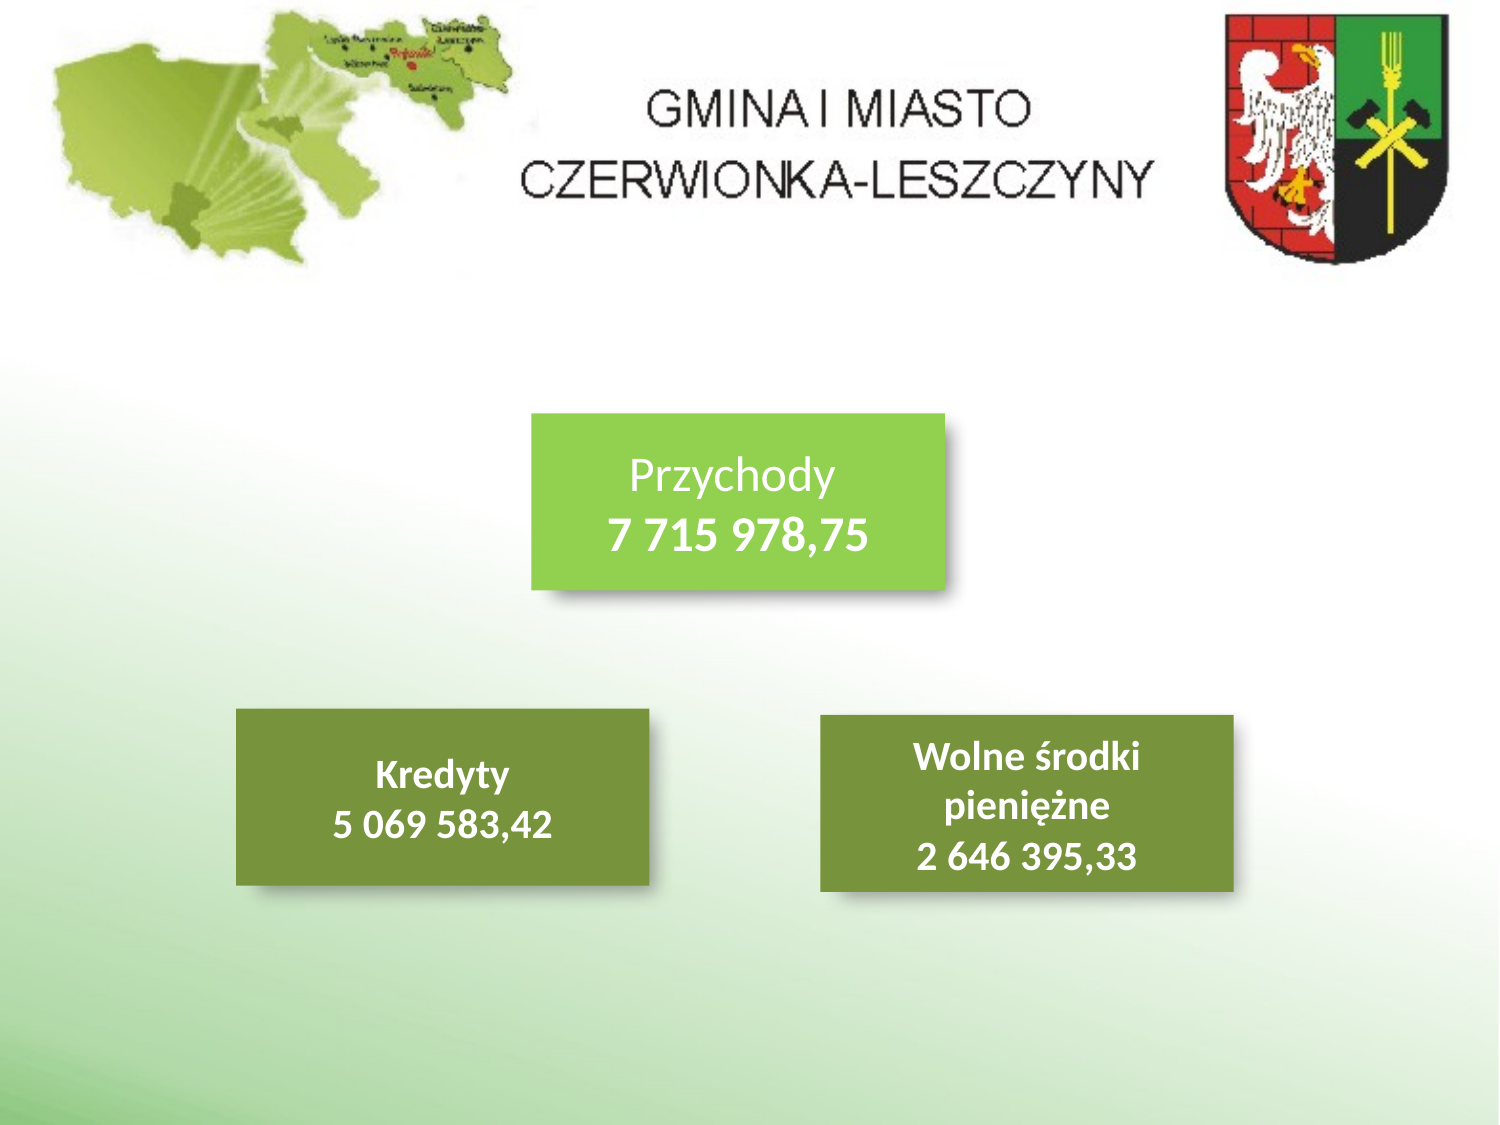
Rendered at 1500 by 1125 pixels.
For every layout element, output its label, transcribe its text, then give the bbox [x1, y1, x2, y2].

picture [0, 0, 1500, 1125]
text_box Przychody 7 715 978,75 [529, 411, 947, 593]
text_box Wolne środki pieniężne 2 646 395,33 [818, 713, 1236, 894]
text_box Kredyty 5 069 583,42 [234, 707, 652, 888]
